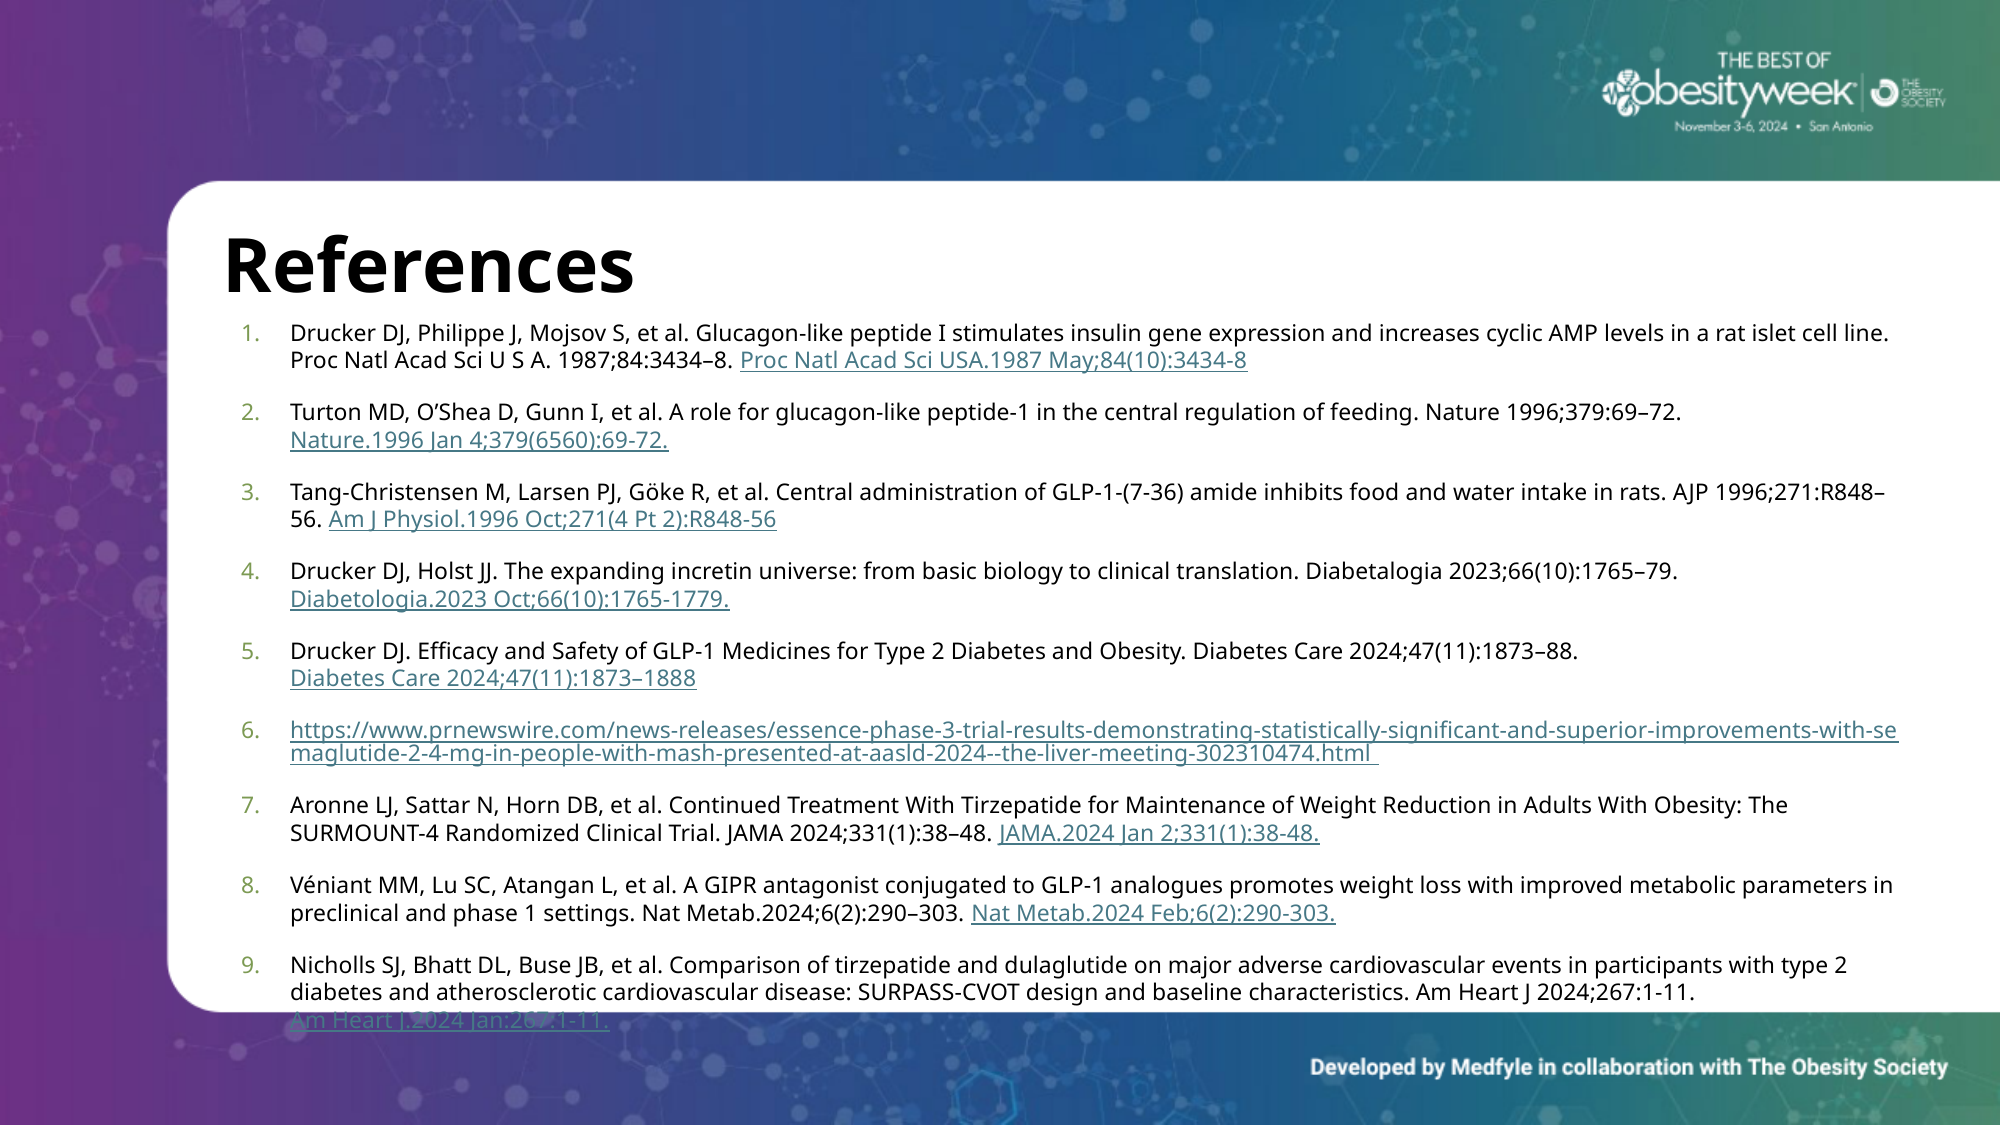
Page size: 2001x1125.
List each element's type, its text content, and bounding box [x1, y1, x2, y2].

list Drucker DJ, Philippe J, Mojsov S, et al. Glucagon-like peptide I stimulates insulin gene expression and increases cyclic AMP levels in a rat islet cell line. Proc Natl Acad Sci U S A. 1987;84:3434–8. Proc Natl Acad Sci USA.1987 May;84(10):3434-8 Turton MD, O’Shea D, Gunn I, et al. A role for glucagon-like peptide-1 in the central regulation of feeding. Nature 1996;379:69–72. Nature.1996 Jan 4;379(6560):69-72. Tang-Christensen M, Larsen PJ, Göke R, et al. Central administration of GLP-1-(7-36) amide inhibits food and water intake in rats. AJP 1996;271:R848–56. Am J Physiol.1996 Oct;271(4 Pt 2):R848-56 Drucker DJ, Holst JJ. The expanding incretin universe: from basic biology to clinical translation. Diabetalogia 2023;66(10):1765–79. Diabetologia.2023 Oct;66(10):1765-1779. Drucker DJ. Efficacy and Safety of GLP-1 Medicines for Type 2 Diabetes and Obesity. Diabetes Care 2024;47(11):1873–88. Diabetes Care 2024;47(11):1873–1888 https://www.prnewswire.com/news-releases/essence-phase-3-trial-results-demonstrating-statistically-significant-and-superior-improvements-with-semaglutide-2-4-mg-in-people-with-mash-presented-at-aasld-2024--the-liver-meeting-302310474.html Aronne LJ, Sattar N, Horn DB, et al. Continued Treatment With Tirzepatide for Maintenance of Weight Reduction in Adults With Obesity: The SURMOUNT-4 Randomized Clinical Trial. JAMA 2024;331(1):38–48. JAMA.2024 Jan 2;331(1):38-48. Véniant MM, Lu SC, Atangan L, et al. A GIPR antagonist conjugated to GLP-1 analogues promotes weight loss with improved metabolic parameters in preclinical and phase 1 settings. Nat Metab.2024;6(2):290–303. Nat Metab.2024 Feb;6(2):290-303. Nicholls SJ, Bhatt DL, Buse JB, et al. Comparison of tirzepatide and dulaglutide on major adverse cardiovascular events in participants with type 2 diabetes and atherosclerotic cardiovascular disease: SURPASS-CVOT design and baseline characteristics. Am Heart J 2024;267:1-11. Am Heart J.2024 Jan:267:1-11. [199, 310, 1926, 1000]
title References [207, 211, 1918, 310]
picture [0, 0, 2000, 1125]
